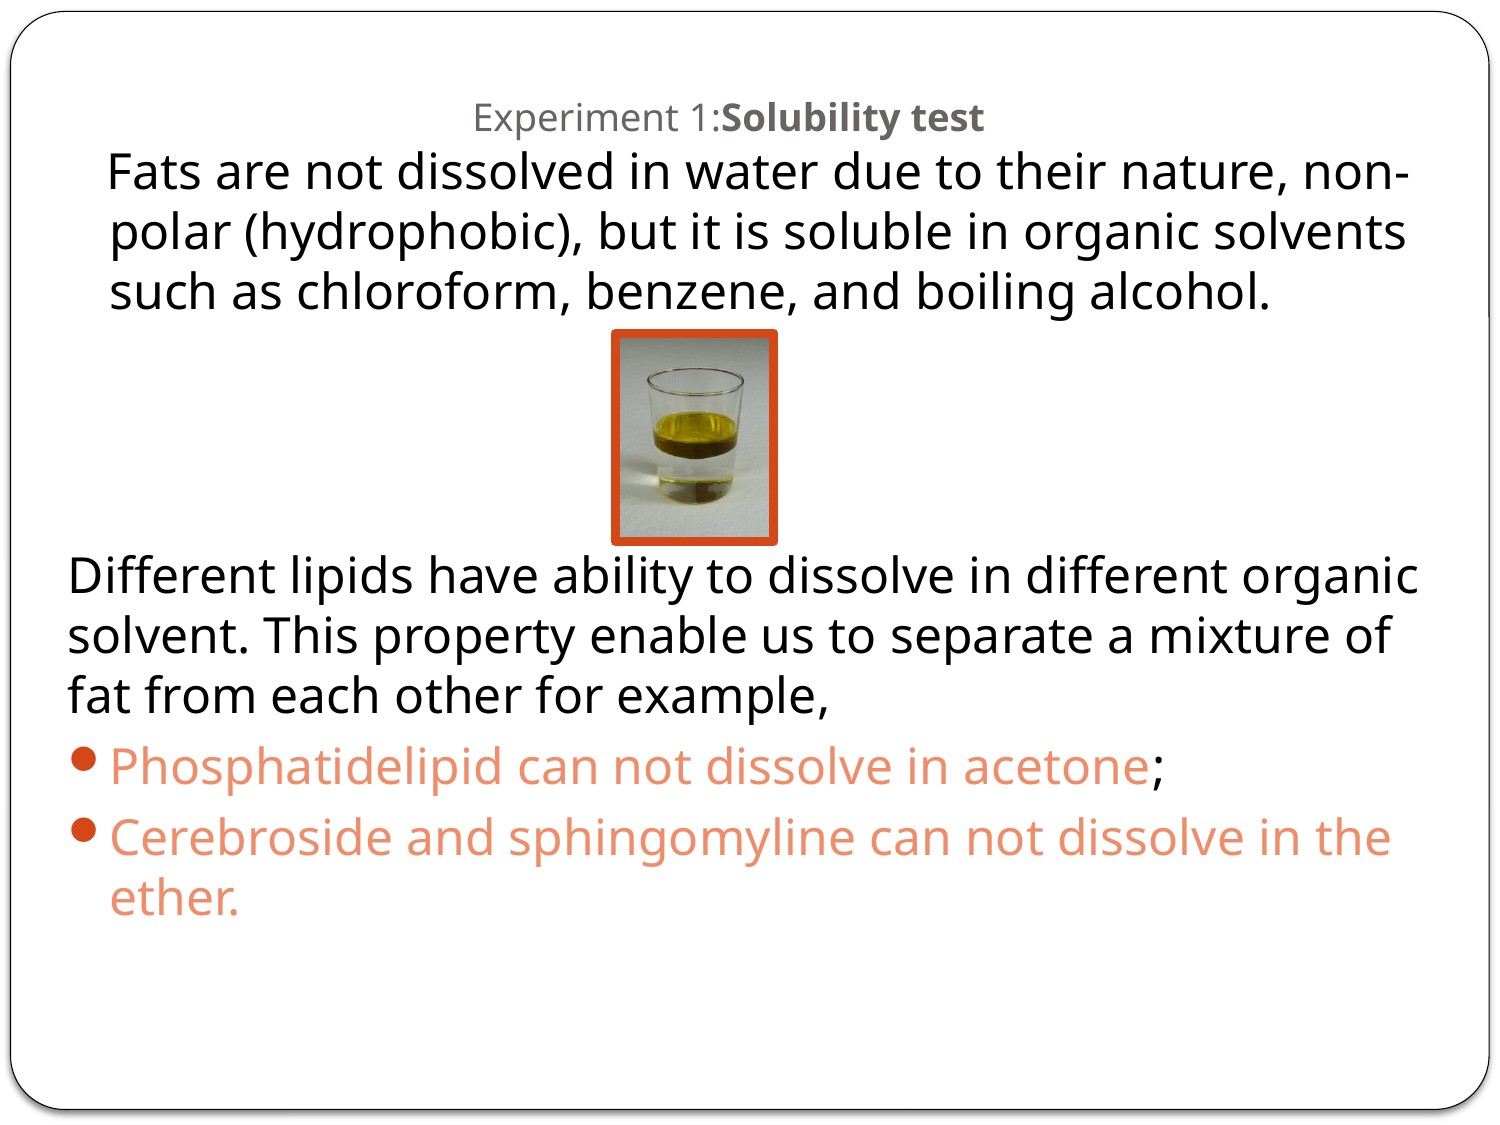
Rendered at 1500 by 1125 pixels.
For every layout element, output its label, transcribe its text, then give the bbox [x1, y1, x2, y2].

title Experiment 1:Solubility test [29, 37, 1438, 200]
list Fats are not dissolved in water due to their nature, non-polar (hydrophobic), but it is soluble in organic solvents such as chloroform, benzene, and boiling alcohol. Different lipids have ability to dissolve in different organic solvent. This property enable us to separate a mixture of fat from each other for example, Phosphatidelipid can not dissolve in acetone; Cerebroside and sphingomyline can not dissolve in the ether. [53, 132, 1438, 965]
picture [619, 337, 770, 537]
